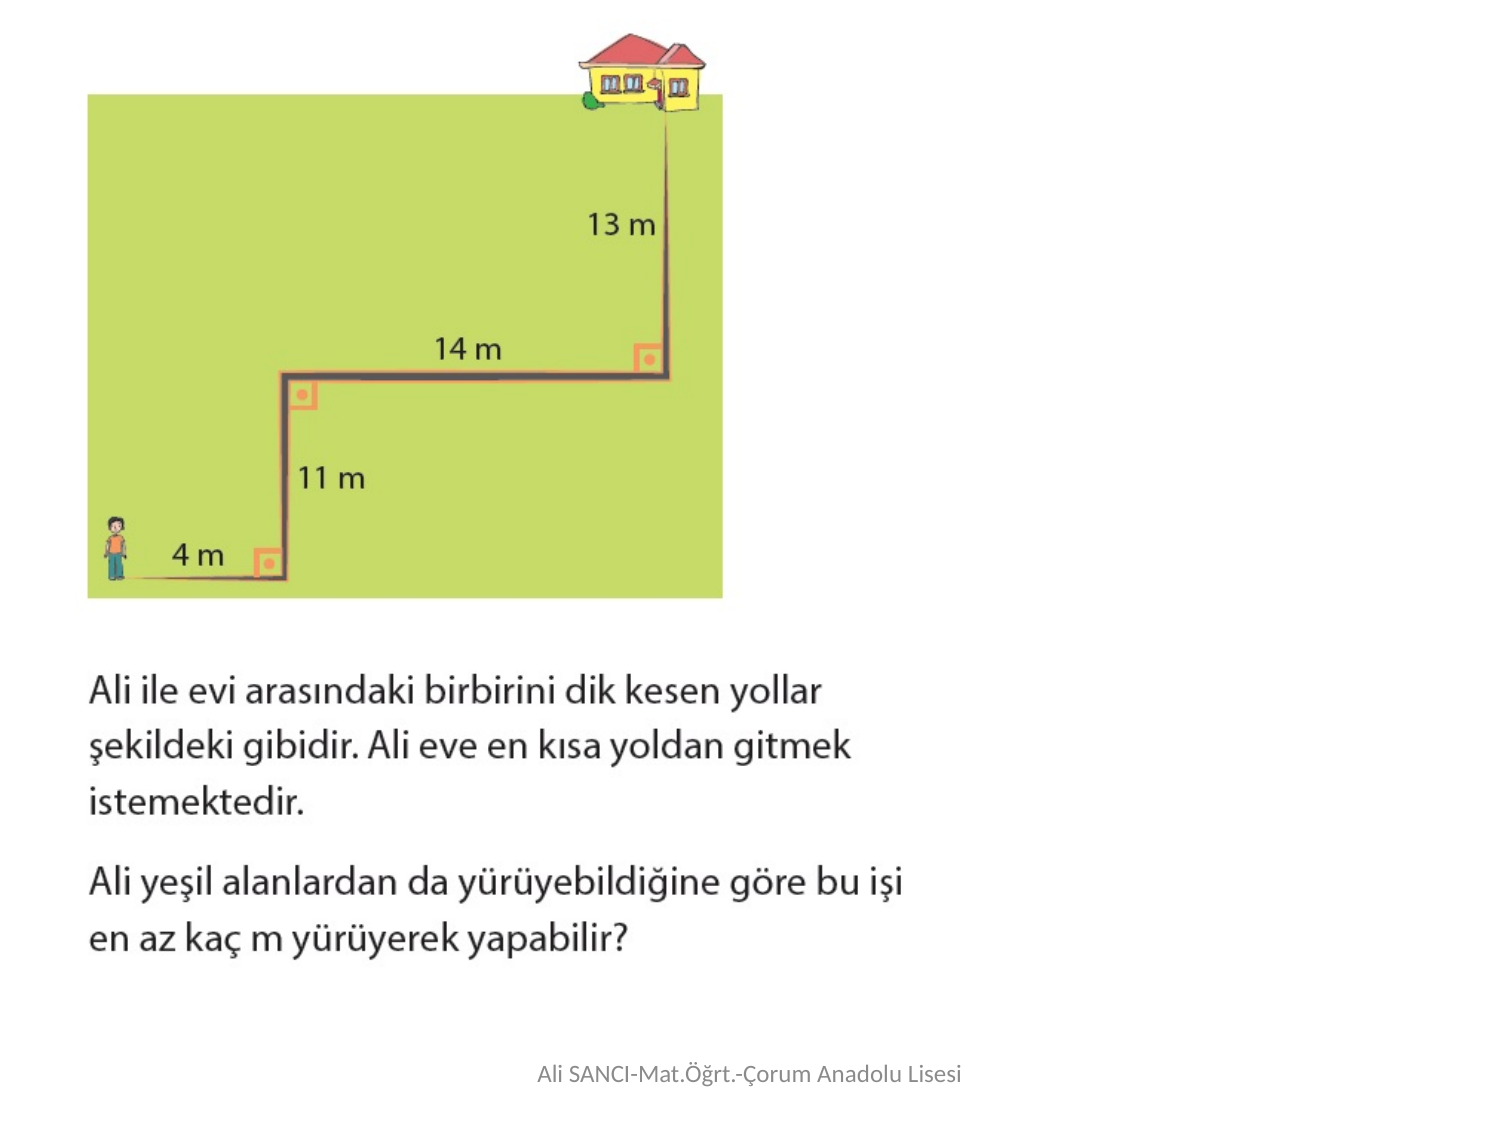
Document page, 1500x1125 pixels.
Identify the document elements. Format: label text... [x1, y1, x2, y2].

footer Ali SANCI-Mat.Öğrt.-Çorum Anadolu Lisesi [512, 1042, 988, 1103]
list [76, 18, 904, 970]
